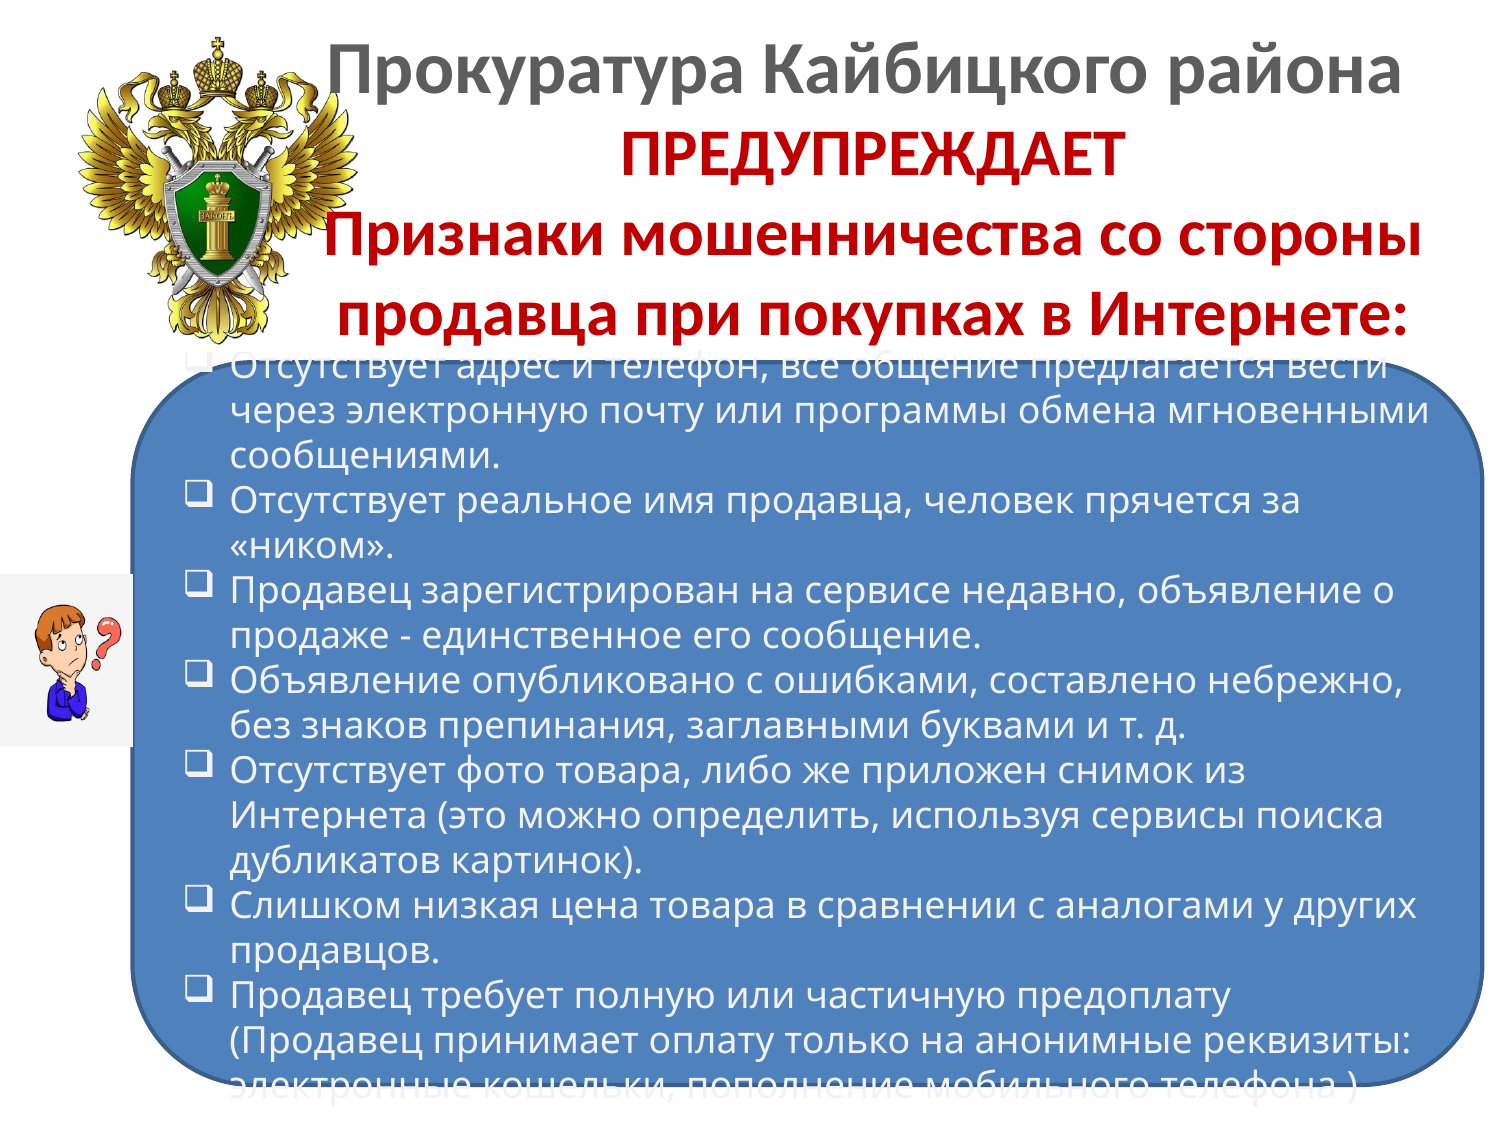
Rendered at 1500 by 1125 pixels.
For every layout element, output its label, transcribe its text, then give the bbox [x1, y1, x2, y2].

picture [51, 14, 477, 353]
text_box Отсутствует адрес и телефон, все общение предлагается вести через электронную почту или программы обмена мгновенными сообщениями. Отсутствует реальное имя продавца, человек прячется за «ником». Продавец зарегистрирован на сервисе недавно, объявление о продаже - единственное его сообщение. Объявление опубликовано с ошибками, составлено небрежно, без знаков препинания, заглавными буквами и т. д. Отсутствует фото товара, либо же приложен снимок из Интернета (это можно определить, используя сервисы поиска дубликатов картинок). Слишком низкая цена товара в сравнении с аналогами у других продавцов. Продавец требует полную или частичную предоплату (Продавец принимает оплату только на анонимные реквизиты: электронные кошельки, пополнение мобильного телефона ) [130, 360, 1485, 1088]
picture [0, 573, 133, 748]
text_box Прокуратура Кайбицкого района ПРЕДУПРЕЖДАЕТ Признаки мошенничества со стороны продавца при покупках в Интернете: [289, 11, 1459, 356]
